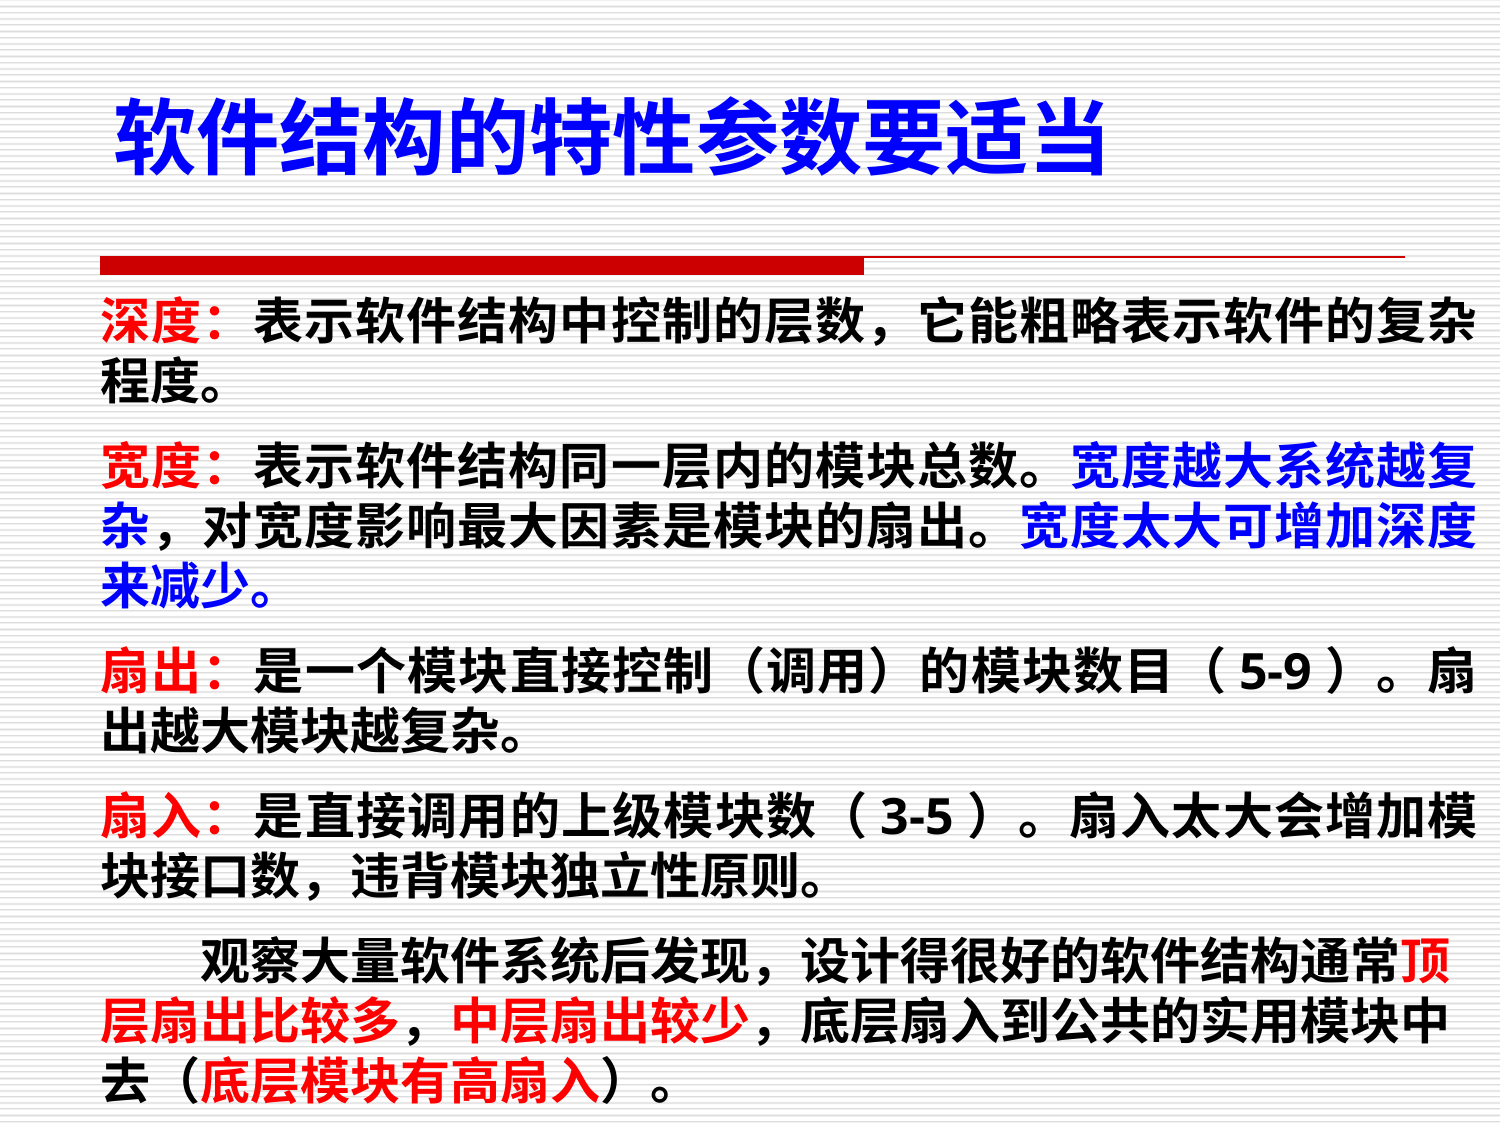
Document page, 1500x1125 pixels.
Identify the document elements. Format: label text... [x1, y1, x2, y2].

text_box 软件结构的特性参数要适当 [98, 77, 1128, 193]
picture [0, 0, 1500, 1125]
text_box 深度：表示软件结构中控制的层数，它能粗略表示软件的复杂程度。 宽度：表示软件结构同一层内的模块总数。宽度越大系统越复杂，对宽度影响最大因素是模块的扇出。宽度太大可增加深度来减少。 扇出：是一个模块直接控制（调用）的模块数目（5-9）。扇出越大模块越复杂。 扇入：是直接调用的上级模块数（3-5）。扇入太大会增加模块接口数，违背模块独立性原则。 观察大量软件系统后发现，设计得很好的软件结构通常顶层扇出比较多，中层扇出较少，底层扇入到公共的实用模块中去（底层模块有高扇入）。 [85, 281, 1493, 1117]
